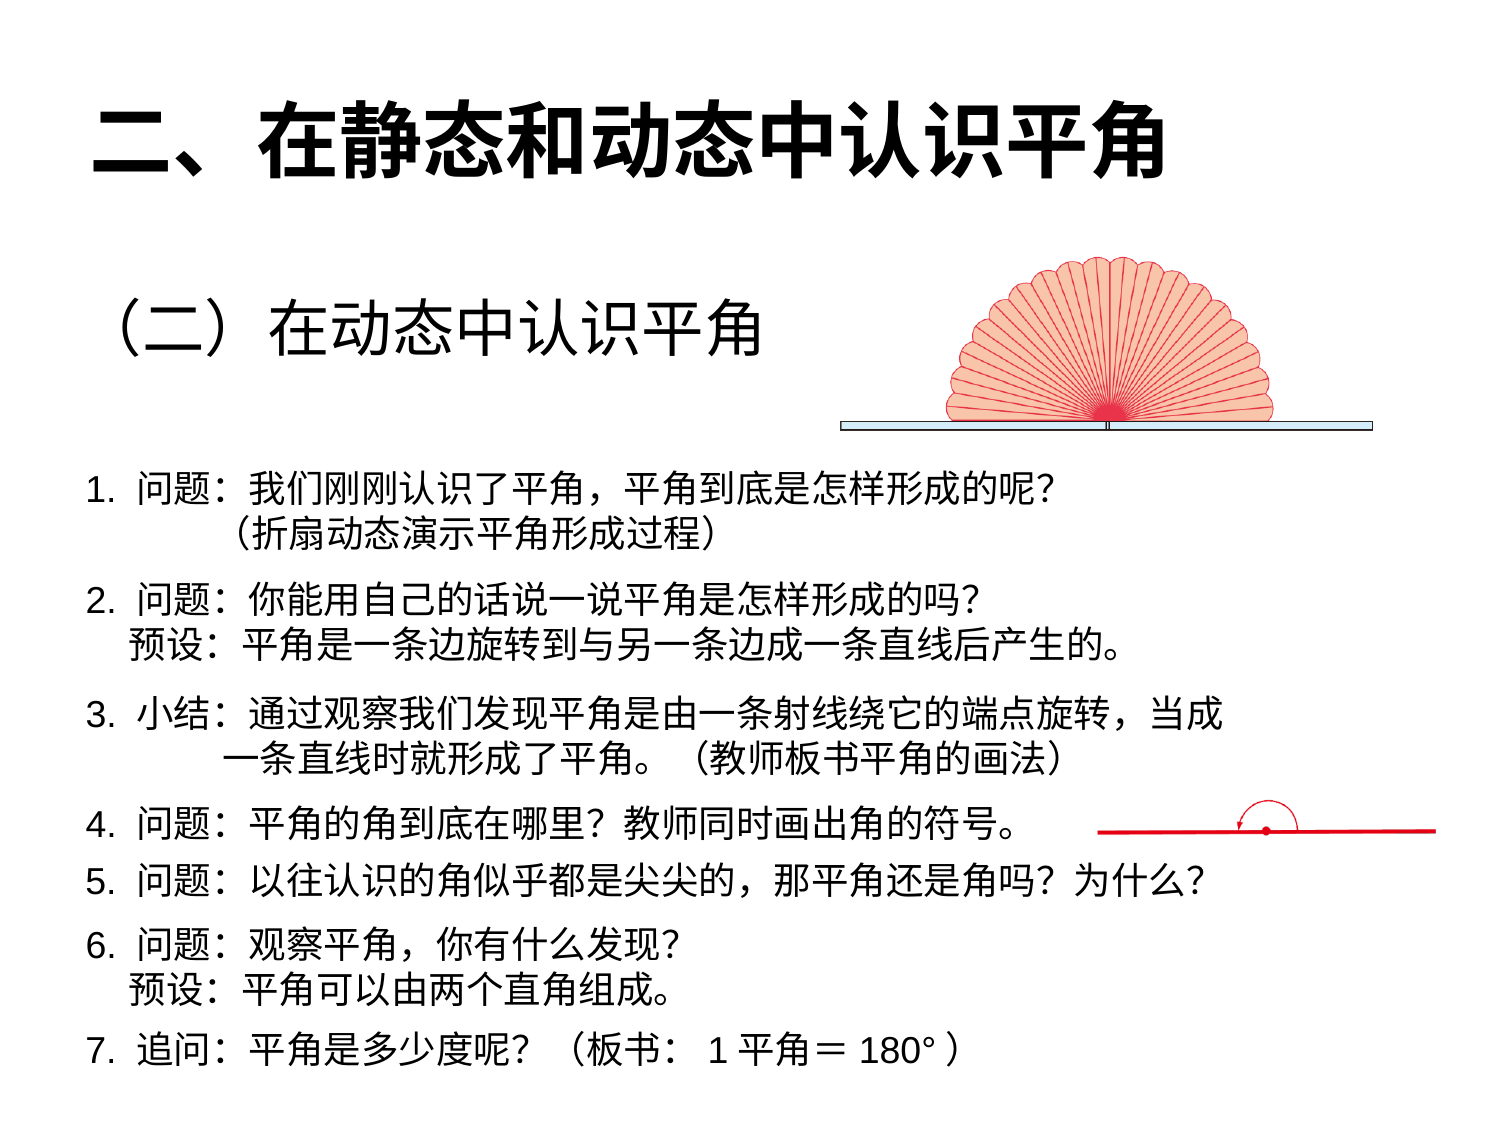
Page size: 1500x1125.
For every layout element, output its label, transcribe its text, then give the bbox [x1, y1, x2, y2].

text_box 二、在静态和动态中认识平角 [75, 68, 1424, 208]
picture [820, 243, 1376, 451]
text_box （二）在动态中认识平角 [64, 278, 815, 374]
text_box 7. 追问：平角是多少度呢？（板书：1平角＝180°） [70, 1020, 1294, 1077]
text_box 1. 问题：我们刚刚认识了平角，平角到底是怎样形成的呢？ （折扇动态演示平角形成过程） [70, 456, 1306, 563]
text_box 4. 问题：平角的角到底在哪里？教师同时画出角的符号。 [70, 793, 1088, 847]
text_box 3. 小结：通过观察我们发现平角是由一条射线绕它的端点旋转，当成 一条直线时就形成了平角。（教师板书平角的画法） [70, 676, 1365, 793]
text_box 6. 问题：观察平角，你有什么发现？ 预设：平角可以由两个直角组成。 [70, 915, 1447, 1018]
text_box 5. 问题：以往认识的角似乎都是尖尖的，那平角还是角吗？为什么？ [70, 847, 1435, 912]
text_box 2. 问题：你能用自己的话说一说平角是怎样形成的吗？ 预设：平角是一条边旋转到与另一条边成一条直线后产生的。 [70, 568, 1394, 674]
picture [1086, 794, 1440, 840]
